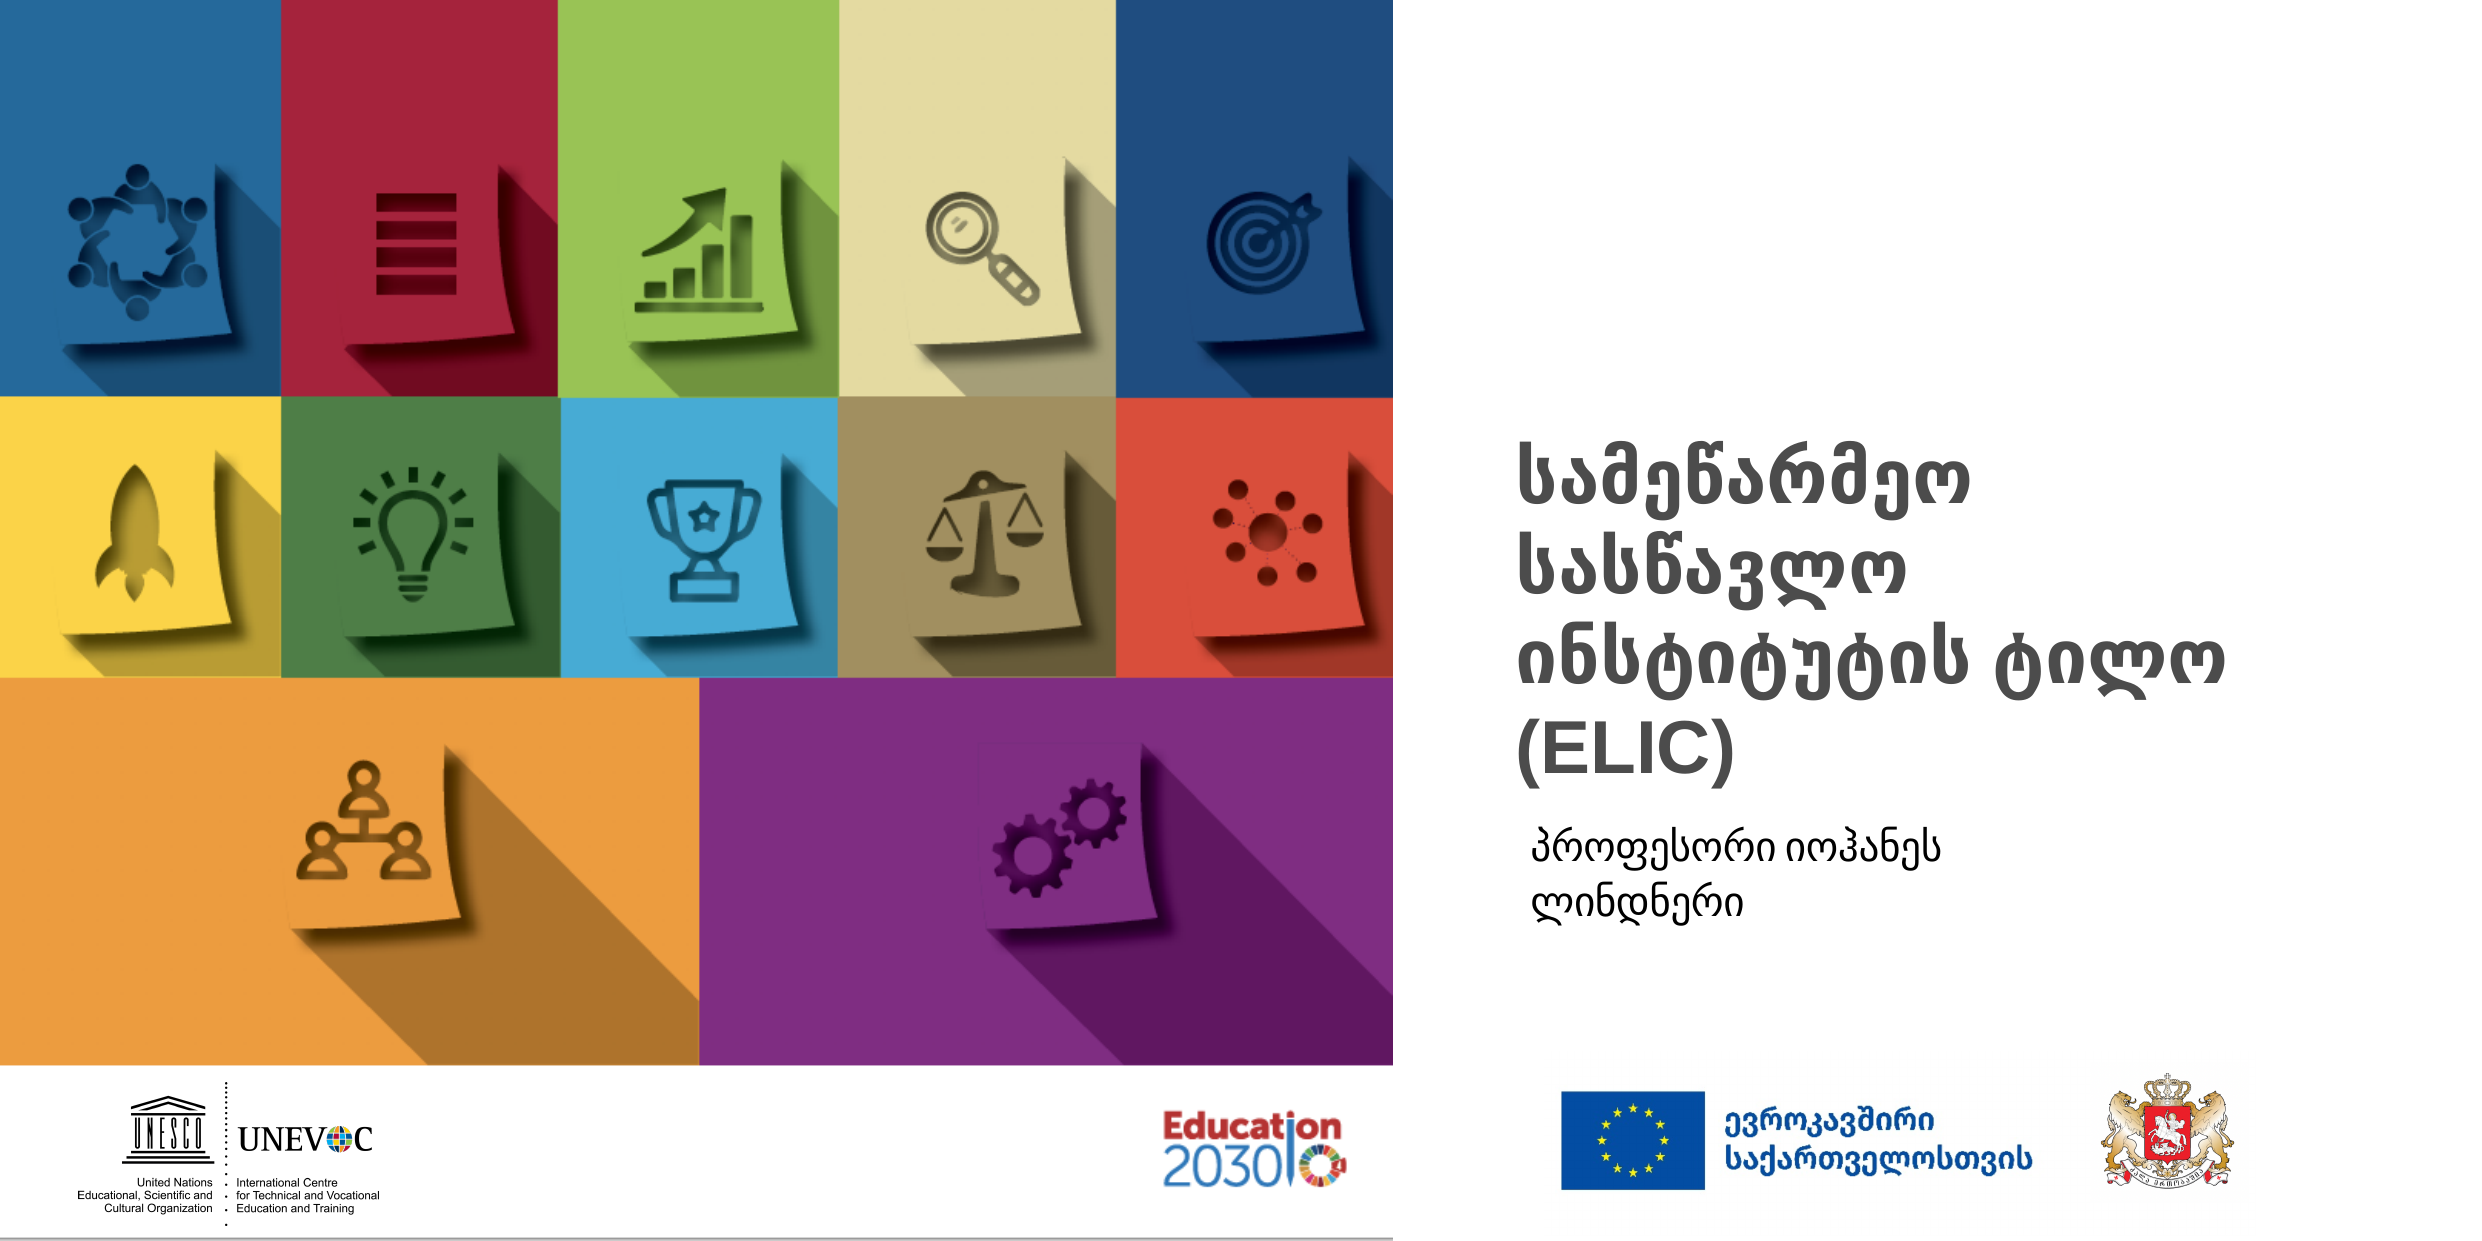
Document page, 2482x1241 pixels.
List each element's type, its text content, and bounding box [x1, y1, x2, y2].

text_box პროფესორი იოჰანეს ლინდნერი [1515, 807, 2095, 958]
picture [0, 0, 1393, 1241]
picture [1543, 1051, 2256, 1237]
text_box სამეწარმეო სასწავლო ინსტიტუტის ტილო (ELIC) [1515, 570, 2316, 647]
